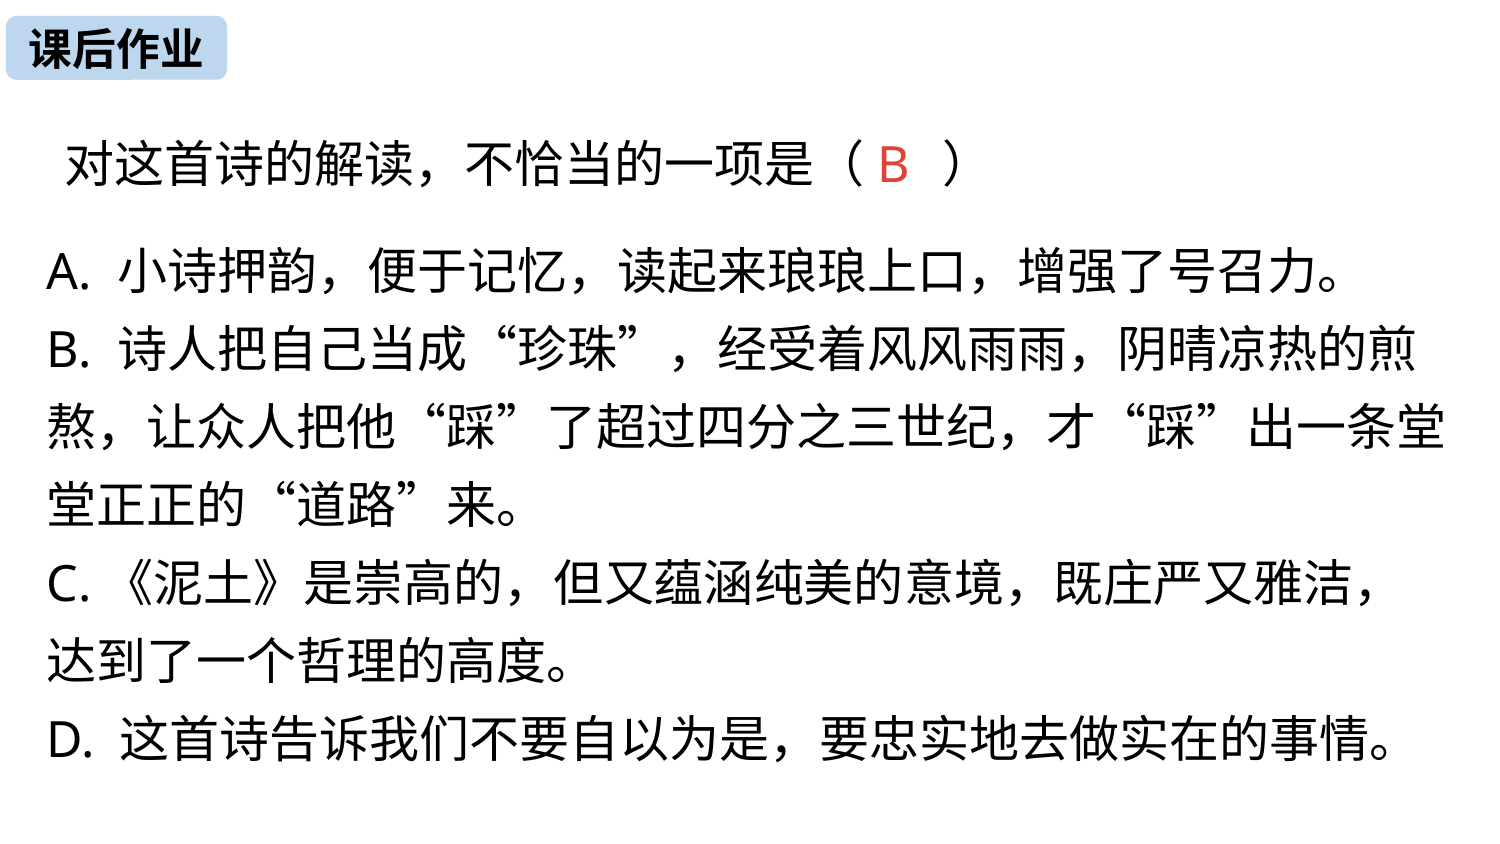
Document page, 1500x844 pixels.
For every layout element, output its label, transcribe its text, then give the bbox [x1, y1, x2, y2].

text_box B [865, 127, 950, 199]
text_box A. 小诗押韵，便于记忆，读起来琅琅上口，增强了号召力。 B. 诗人把自己当成“珍珠”，经受着风风雨雨，阴晴凉热的煎熬，让众人把他“踩”了超过四分之三世纪，才“踩”出一条堂堂正正的“道路”来。 C.《泥土》是崇高的，但又蕴涵纯美的意境，既庄严又雅洁，达到了一个哲理的高度。 D. 这首诗告诉我们不要自以为是，要忠实地去做实在的事情。 [35, 216, 1465, 773]
text_box 课后作业 [4, 14, 229, 81]
text_box 对这首诗的解读，不恰当的一项是（ ） [52, 96, 1005, 199]
